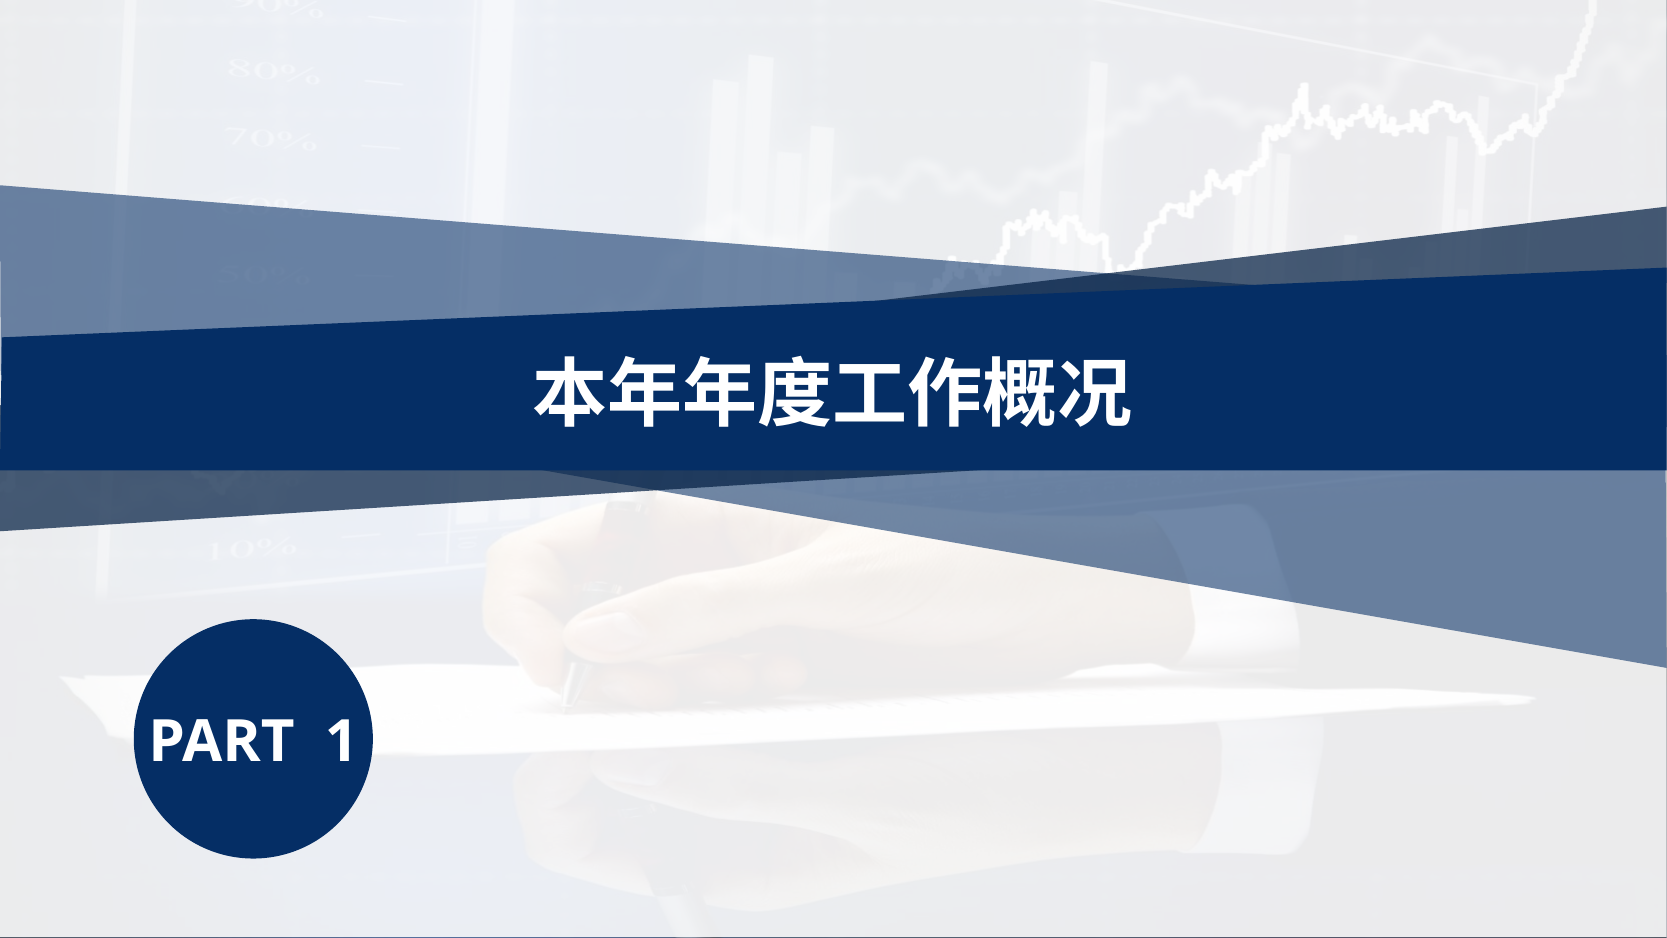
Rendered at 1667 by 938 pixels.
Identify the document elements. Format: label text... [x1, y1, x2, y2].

text_box [882, 204, 1667, 298]
text_box 本年年度工作概况 [439, 339, 1226, 441]
text_box [0, 183, 1105, 336]
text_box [133, 618, 374, 859]
text_box [0, 265, 1667, 473]
text_box [660, 473, 1667, 670]
text_box [0, 473, 967, 534]
